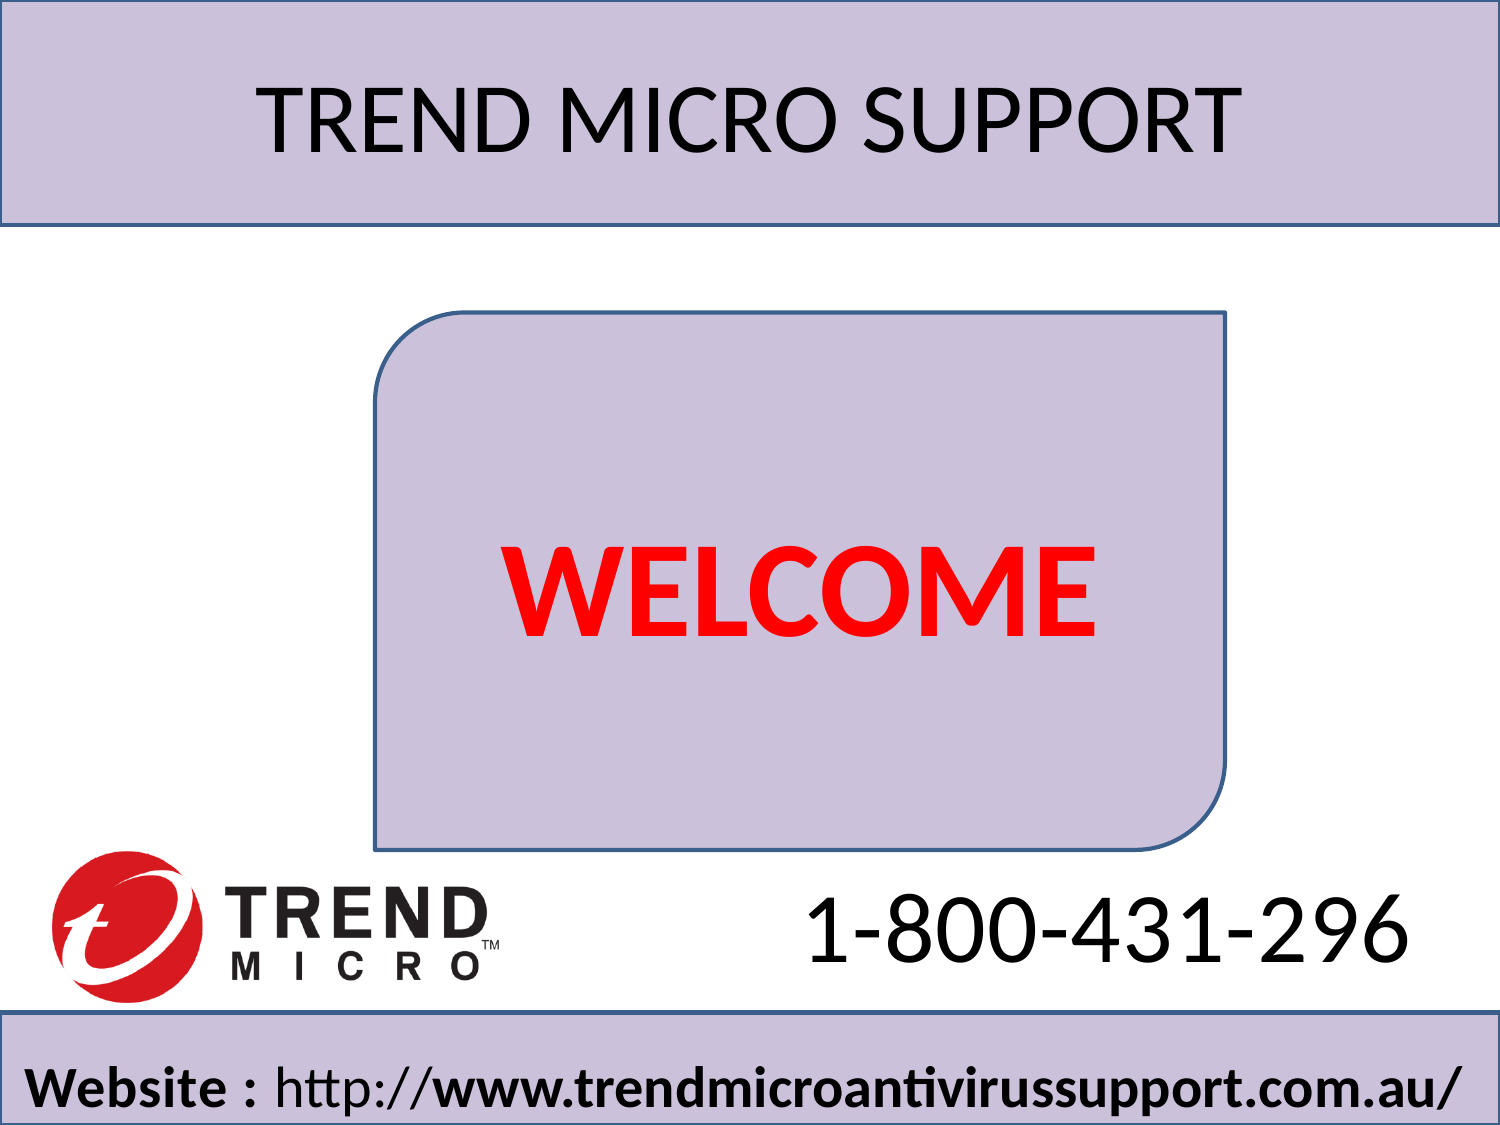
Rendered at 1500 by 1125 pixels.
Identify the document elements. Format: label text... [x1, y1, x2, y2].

text_box TREND MICRO SUPPORT [0, 0, 1500, 227]
text_box WELCOME [372, 310, 1228, 853]
picture [49, 849, 501, 1005]
text_box [0, 1010, 1500, 1041]
text_box 1-800-431-296 [762, 854, 1500, 1010]
text_box Website : http://www.trendmicroantivirussupport.com.au/ [0, 1041, 1500, 1125]
